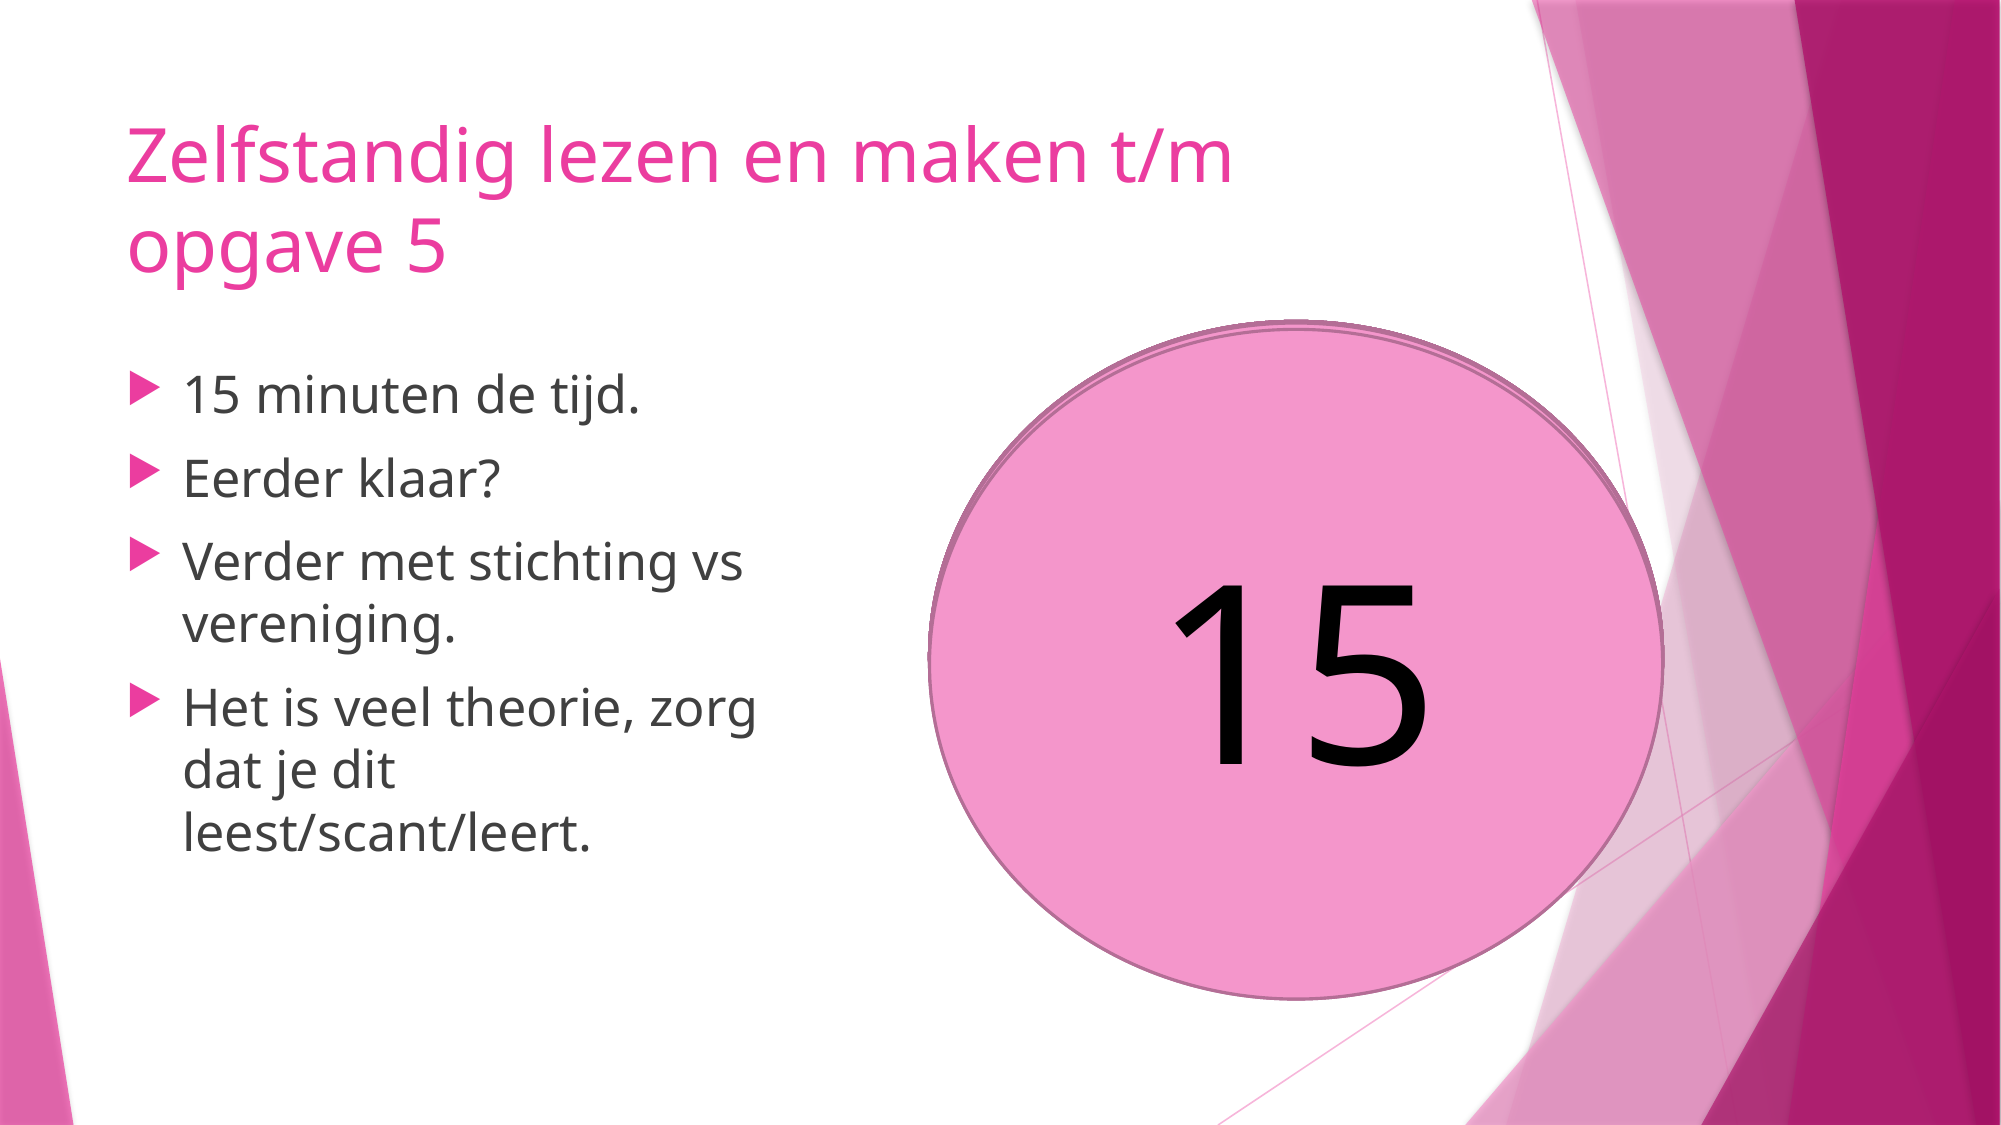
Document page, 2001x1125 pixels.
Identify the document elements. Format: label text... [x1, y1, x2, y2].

text_box 15 [927, 327, 1665, 1001]
text_box 14 [930, 321, 1662, 621]
list 15 minuten de tijd. Eerder klaar? Verder met stichting vs vereniging. Het is veel theorie, zorg dat je dit leest/scant/leert. [111, 354, 831, 962]
title Zelfstandig lezen en maken t/m opgave 5 [111, 99, 1522, 317]
